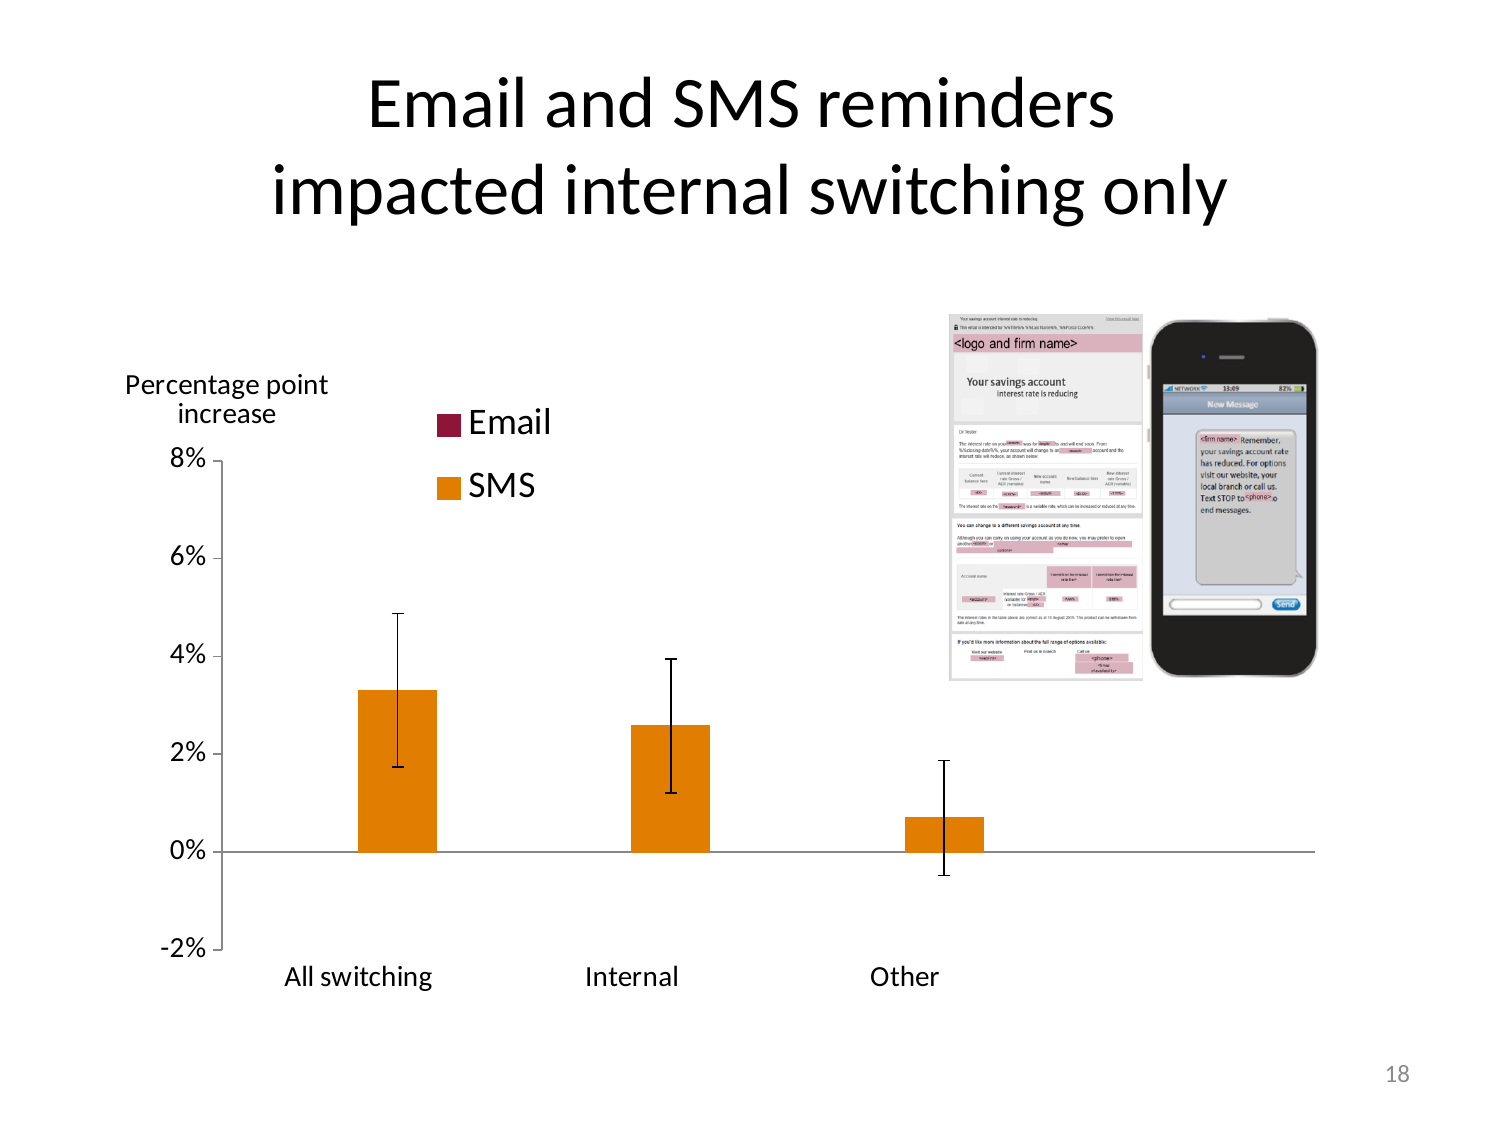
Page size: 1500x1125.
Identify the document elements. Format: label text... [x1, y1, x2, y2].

picture [945, 314, 1326, 682]
chart [106, 347, 1339, 1022]
slide_number 18 [1074, 1042, 1425, 1103]
title Email and SMS reminders impacted internal switching only [117, 47, 1383, 237]
